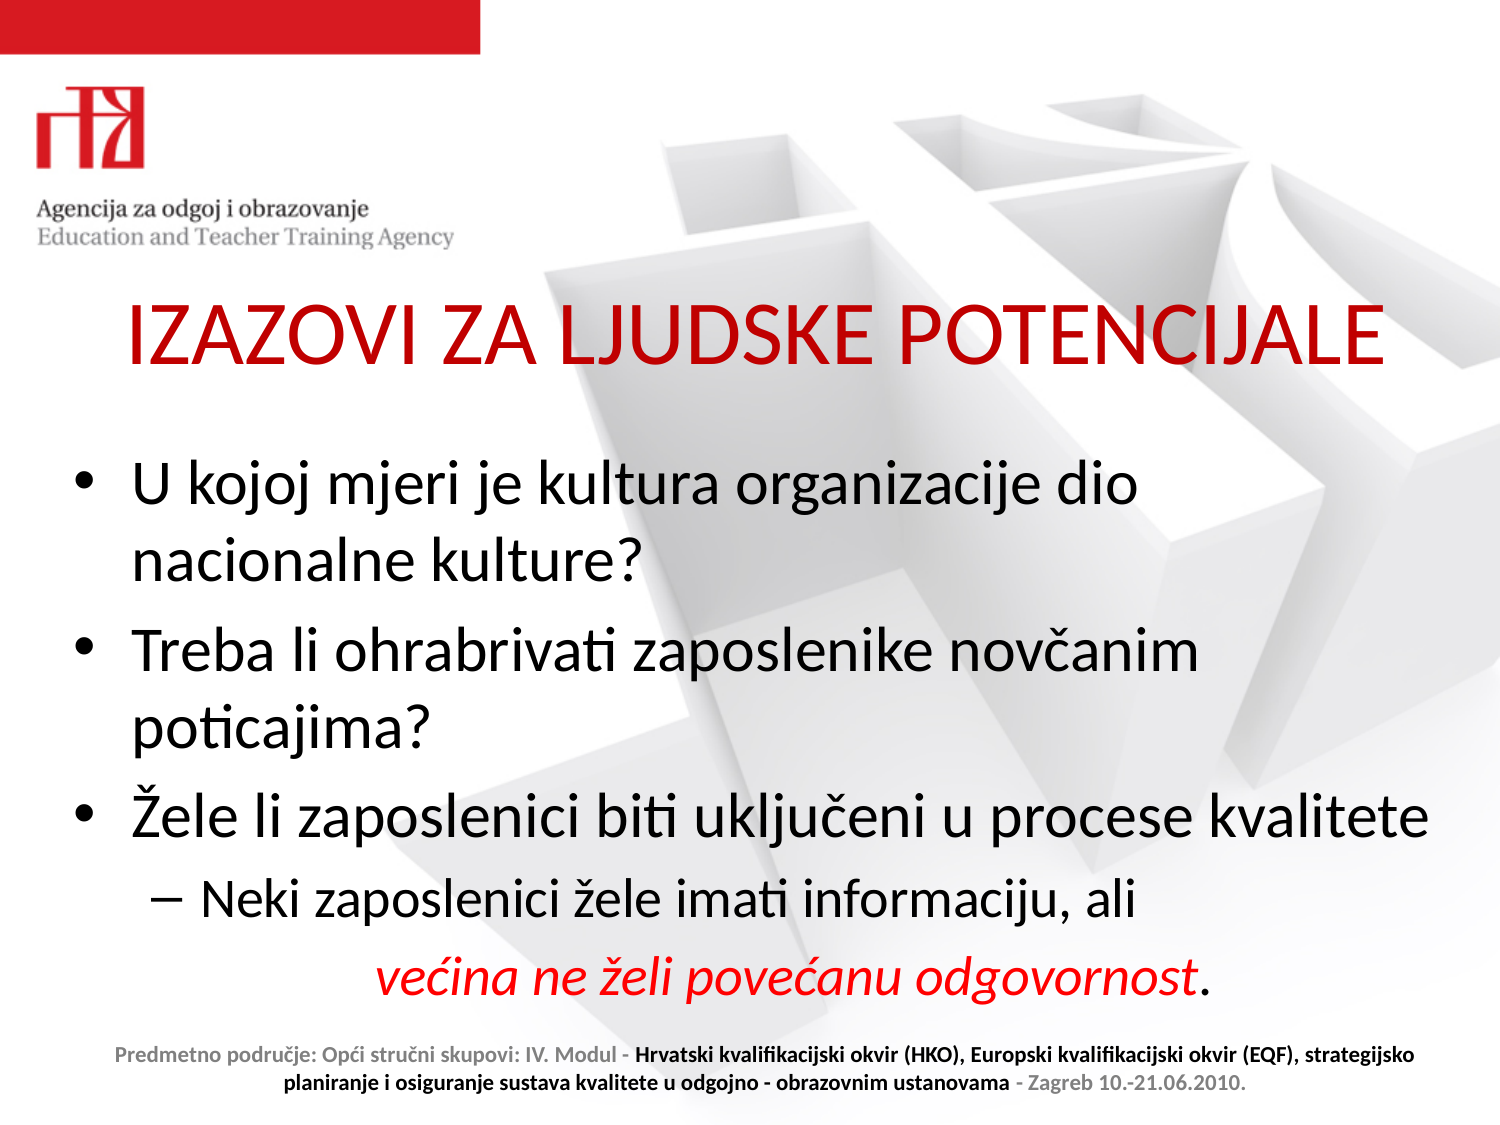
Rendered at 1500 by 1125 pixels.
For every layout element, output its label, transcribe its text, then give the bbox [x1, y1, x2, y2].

list U kojoj mjeri je kultura organizacije dio nacionalne kulture? Treba li ohrabrivati zaposlenike novčanim poticajima? Žele li zaposlenici biti uključeni u procese kvalitete Neki zaposlenici žele imati informaciju, ali većina ne želi povećanu odgovornost. [58, 433, 1451, 1024]
title IZAZOVI ZA LJUDSKE POTENCIJALE [82, 234, 1432, 422]
picture [0, 0, 1500, 1125]
